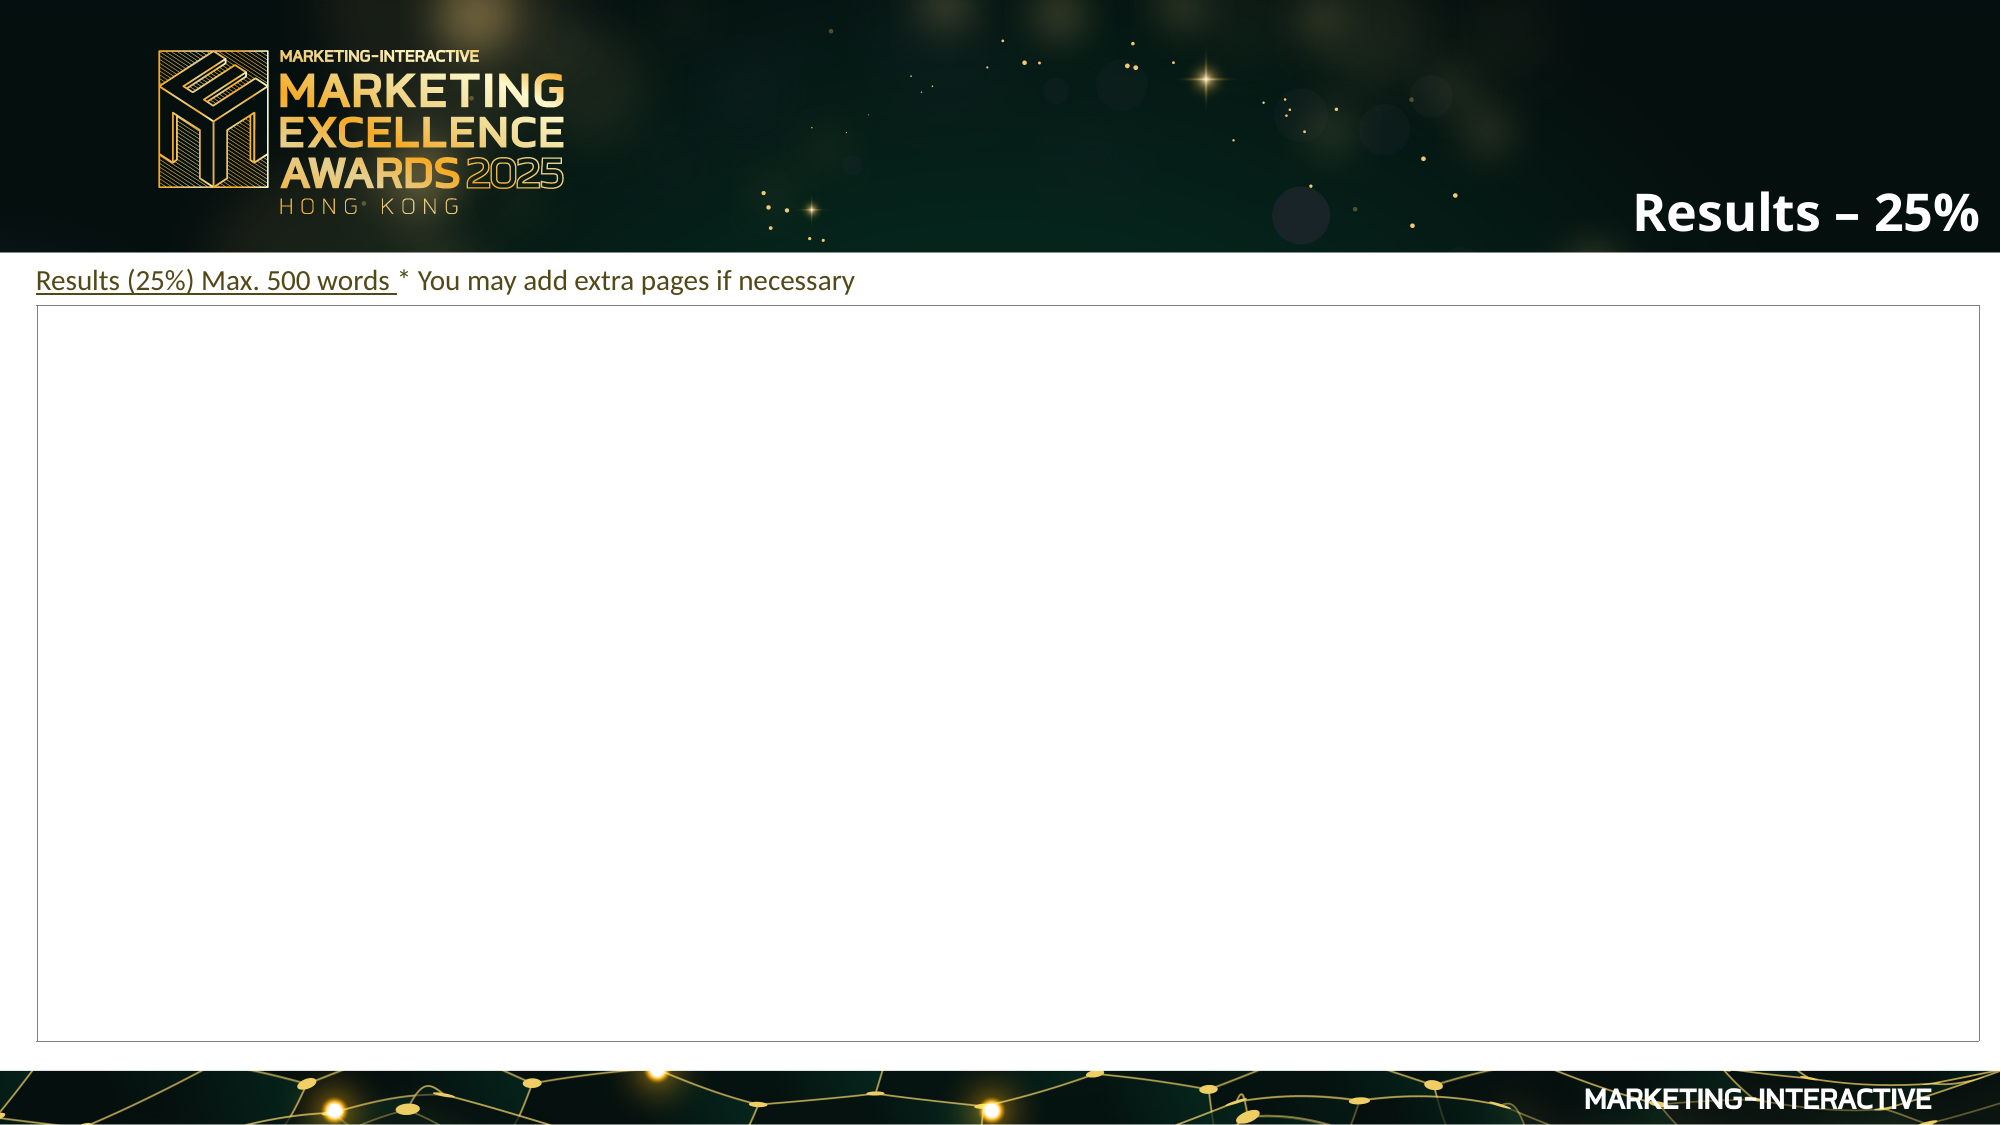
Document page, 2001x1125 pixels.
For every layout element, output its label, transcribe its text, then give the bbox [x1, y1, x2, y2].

picture [0, 0, 2000, 1125]
text_box Results – 25% [1617, 167, 2000, 255]
text_box Results (25%) Max. 500 words * You may add extra pages if necessary [21, 254, 931, 305]
table_header [38, 306, 1979, 1041]
